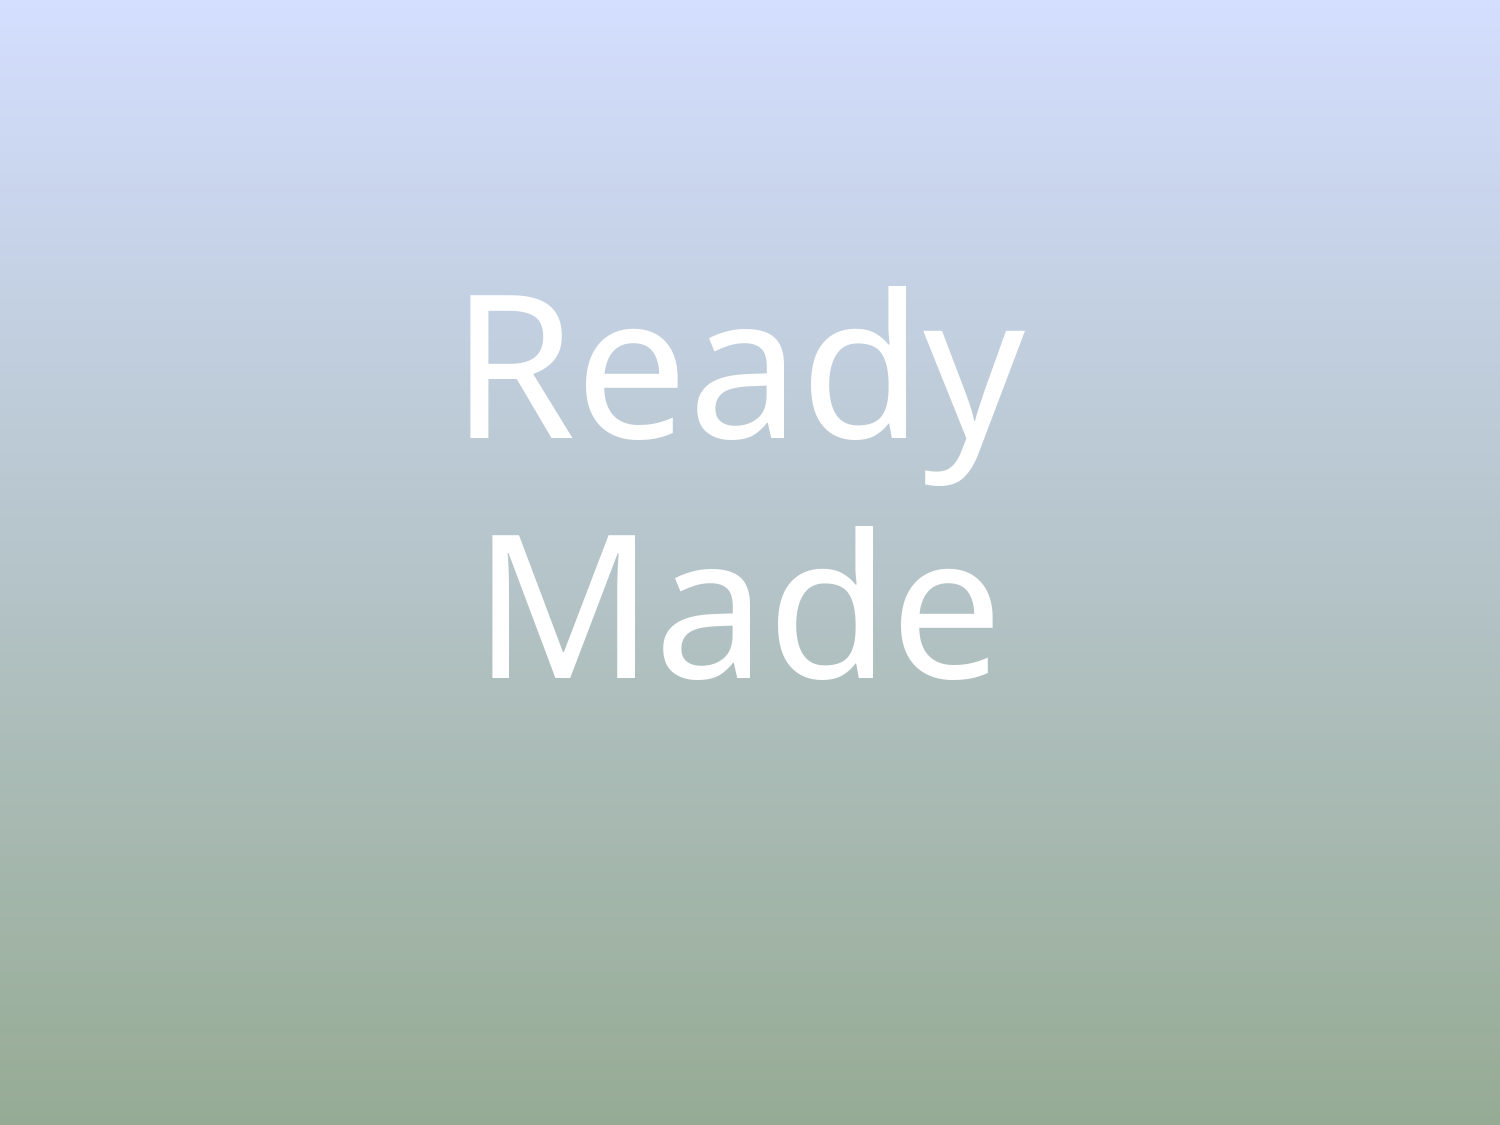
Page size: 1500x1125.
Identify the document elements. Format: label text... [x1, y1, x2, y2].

title Ready Made [53, 0, 1424, 957]
